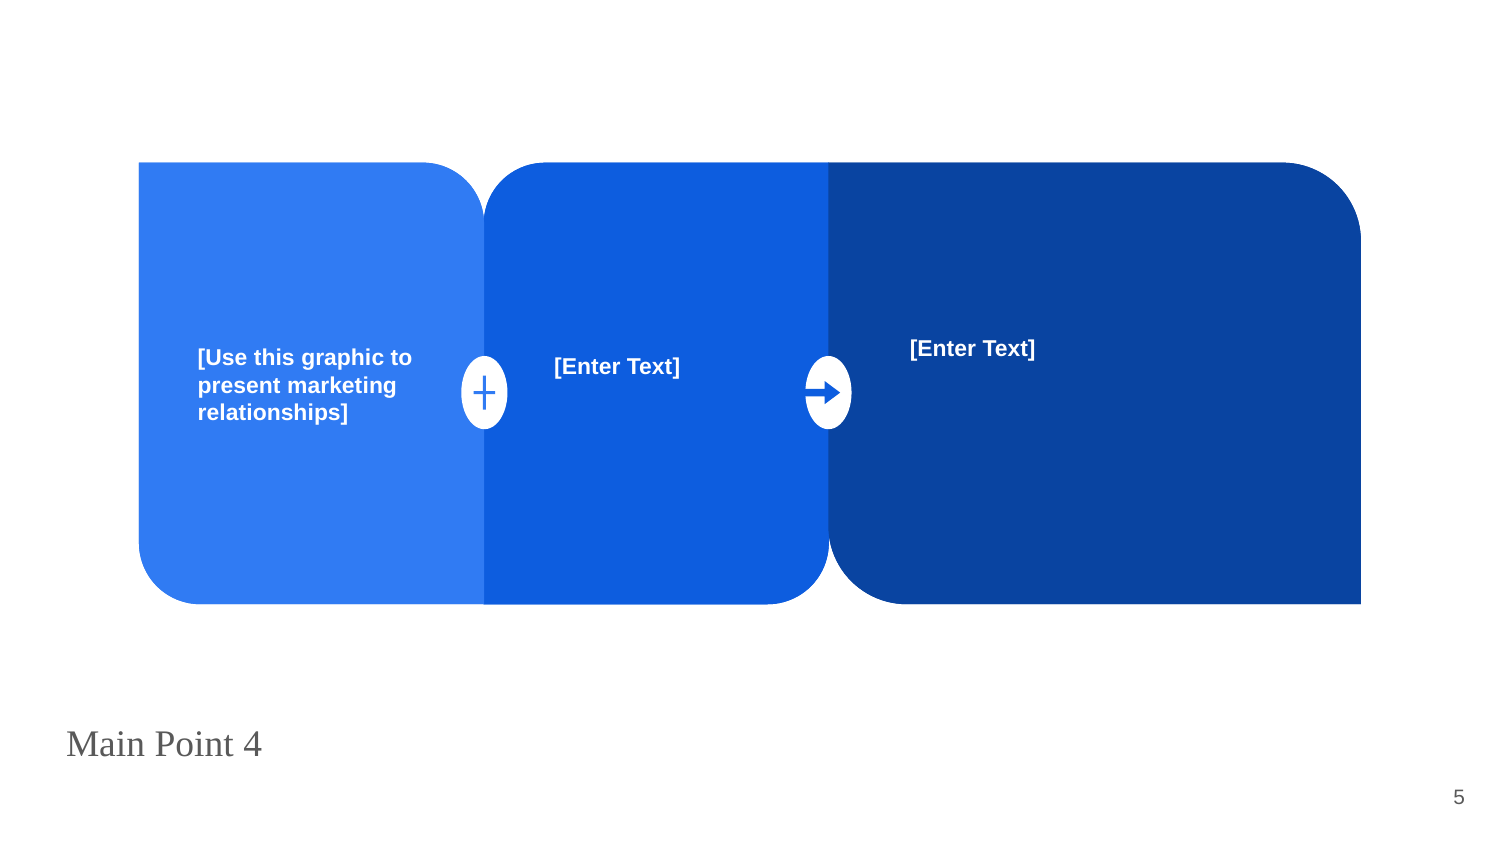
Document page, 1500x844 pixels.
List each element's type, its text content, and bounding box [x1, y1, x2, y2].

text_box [804, 355, 852, 430]
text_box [485, 162, 826, 605]
list Main Point 4 [51, 694, 1036, 794]
slide_number ‹#› [1389, 764, 1480, 830]
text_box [138, 162, 485, 605]
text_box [828, 162, 1362, 605]
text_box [461, 355, 508, 430]
